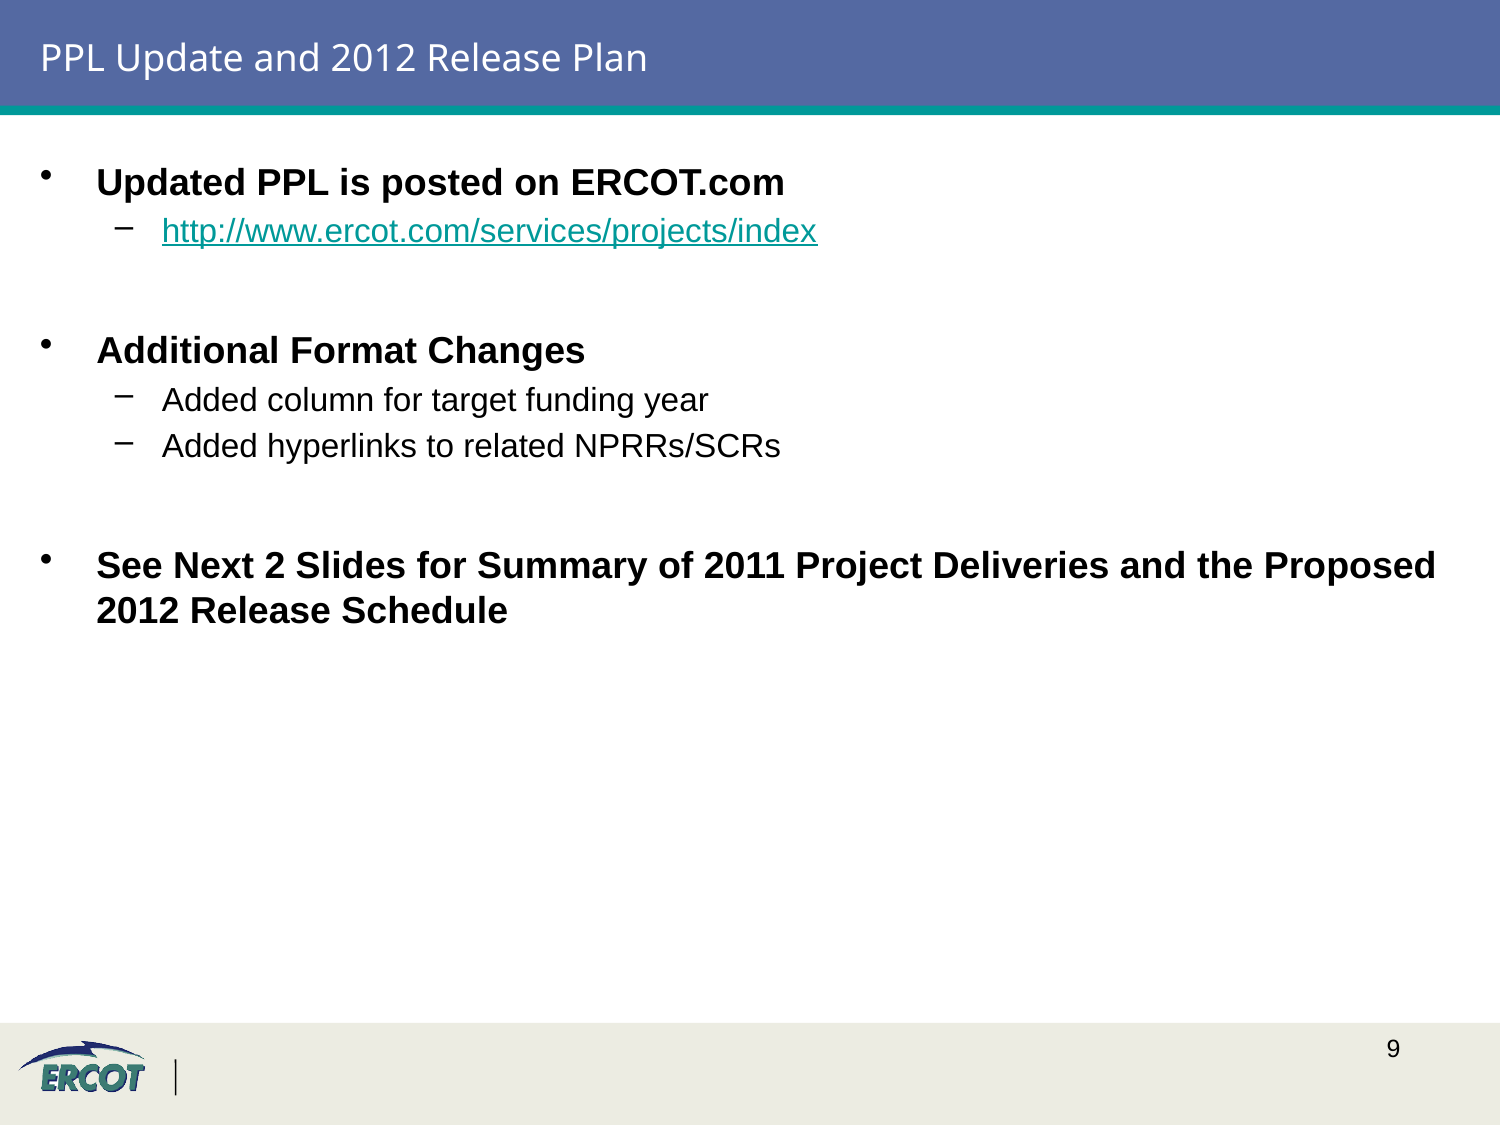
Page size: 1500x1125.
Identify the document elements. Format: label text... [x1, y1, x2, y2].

title PPL Update and 2012 Release Plan [24, 0, 1313, 113]
picture [10, 1031, 151, 1111]
list Updated PPL is posted on ERCOT.com http://www.ercot.com/services/projects/index Additional Format Changes Added column for target funding year Added hyperlinks to related NPRRs/SCRs See Next 2 Slides for Summary of 2011 Project Deliveries and the Proposed 2012 Release Schedule [24, 149, 1476, 1013]
